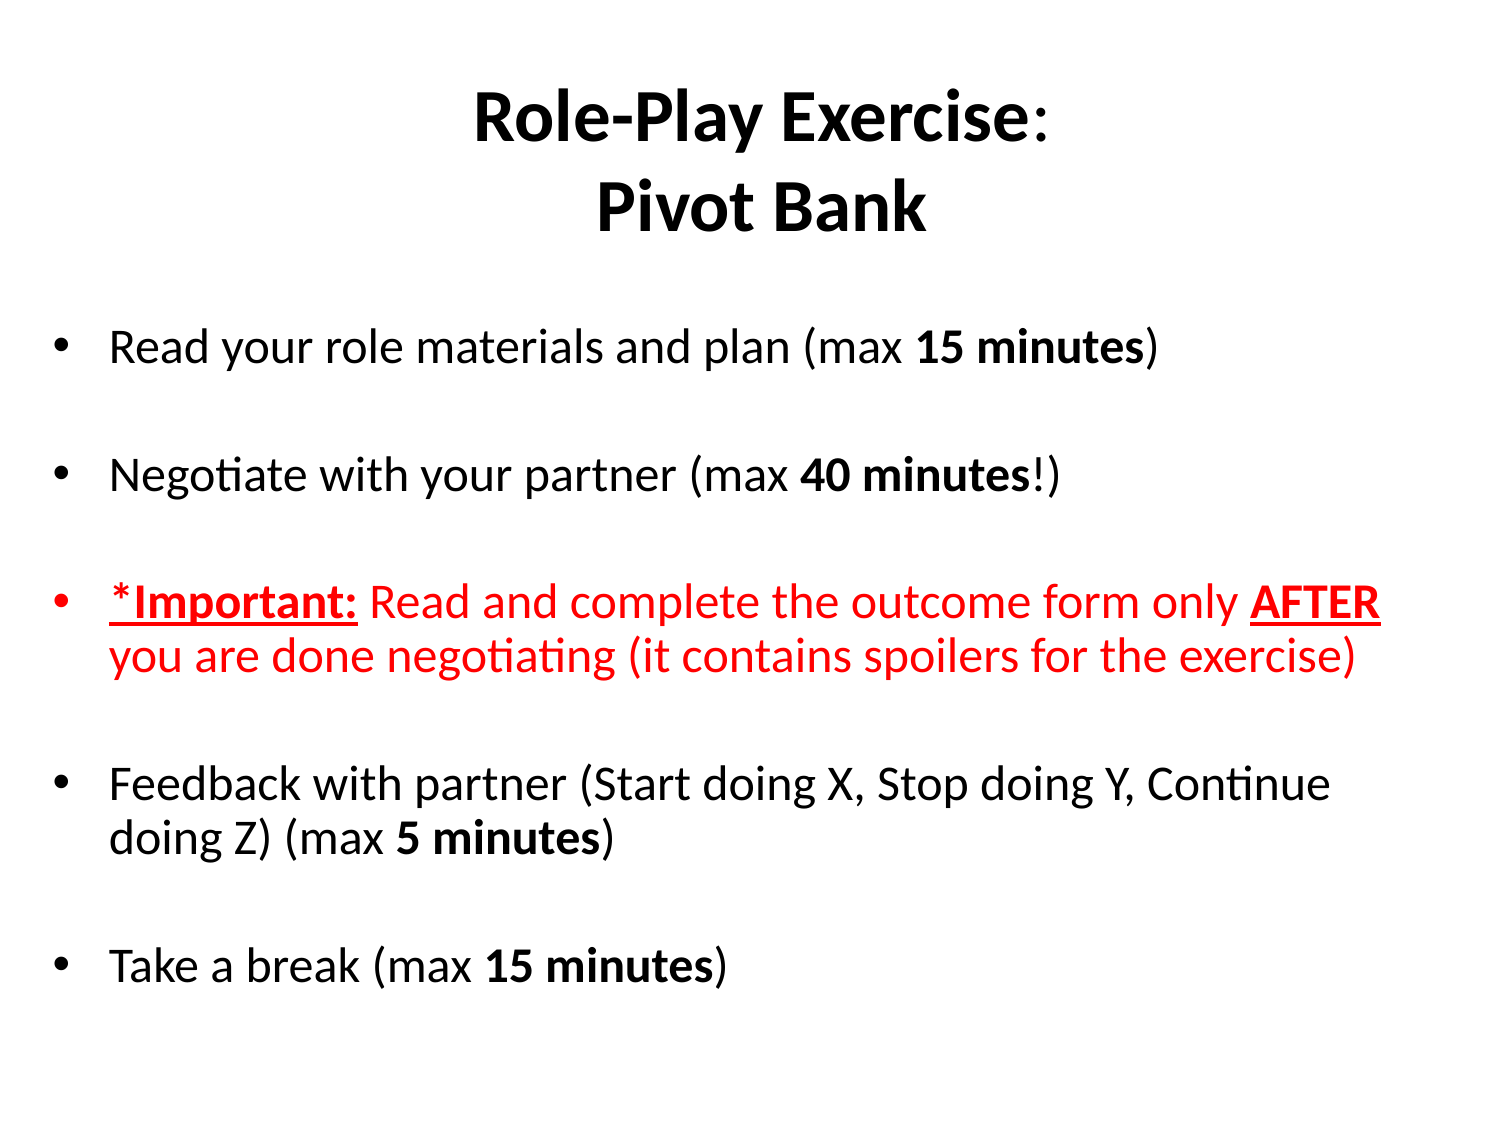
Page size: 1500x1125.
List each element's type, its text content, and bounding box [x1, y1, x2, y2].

text_box Role-Play Exercise: Pivot Bank [87, 62, 1438, 250]
list Read your role materials and plan (max 15 minutes) Negotiate with your partner (max 40 minutes!) *Important: Read and complete the outcome form only AFTER you are done negotiating (it contains spoilers for the exercise) Feedback with partner (Start doing X, Stop doing Y, Continue doing Z) (max 5 minutes) Take a break (max 15 minutes) [37, 312, 1450, 1125]
